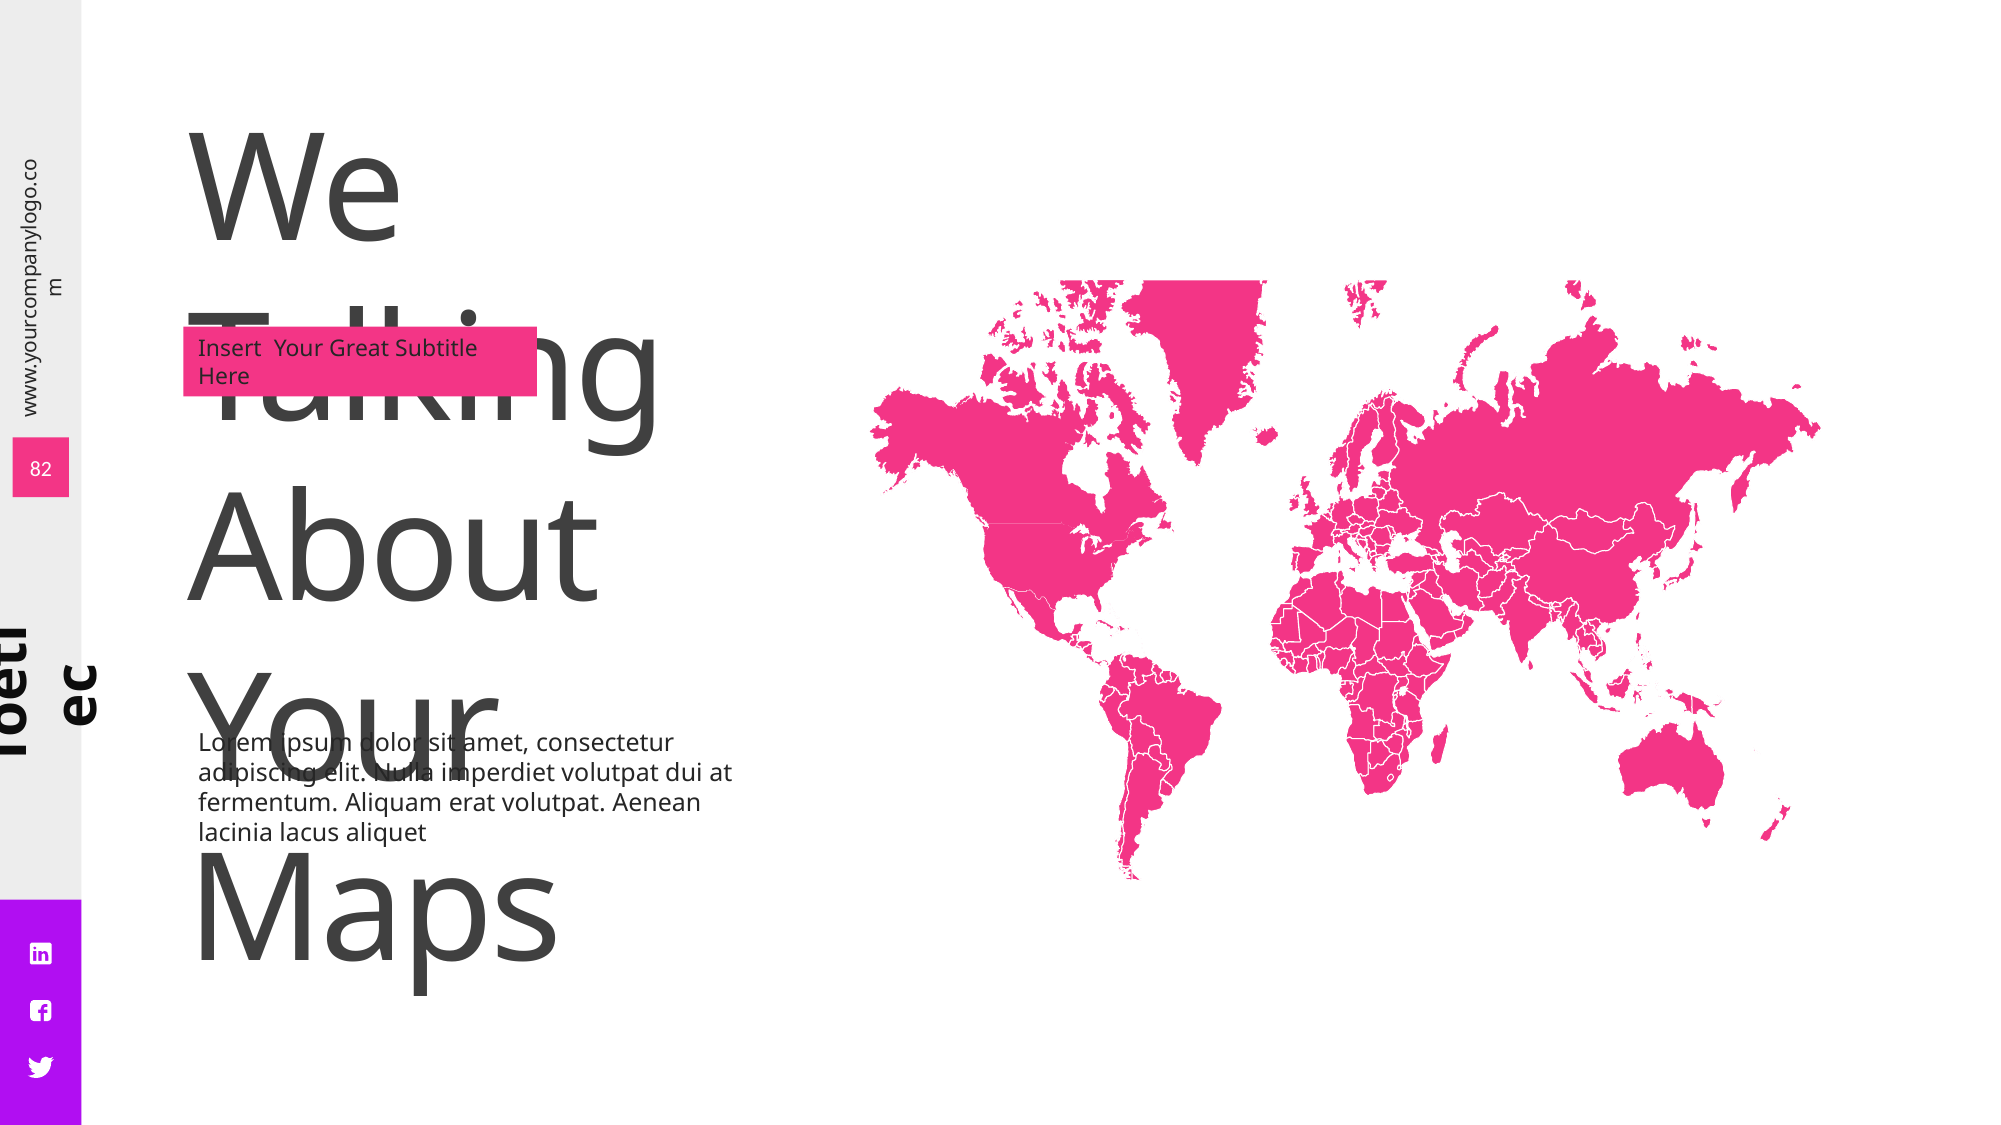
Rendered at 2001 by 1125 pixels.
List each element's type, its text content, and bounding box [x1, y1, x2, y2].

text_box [868, 279, 1823, 881]
text_box Lorem ipsum dolor sit amet, consectetur adipiscing elit. Nulla imperdiet volutpat dui at fermentum. Aliquam erat volutpat. Aenean lacinia lacus aliquet [183, 719, 775, 854]
slide_number 82 [12, 437, 69, 498]
text_box We Talking About Your Maps [172, 379, 844, 701]
text_box Insert Your Great Subtitle Here [183, 326, 537, 397]
